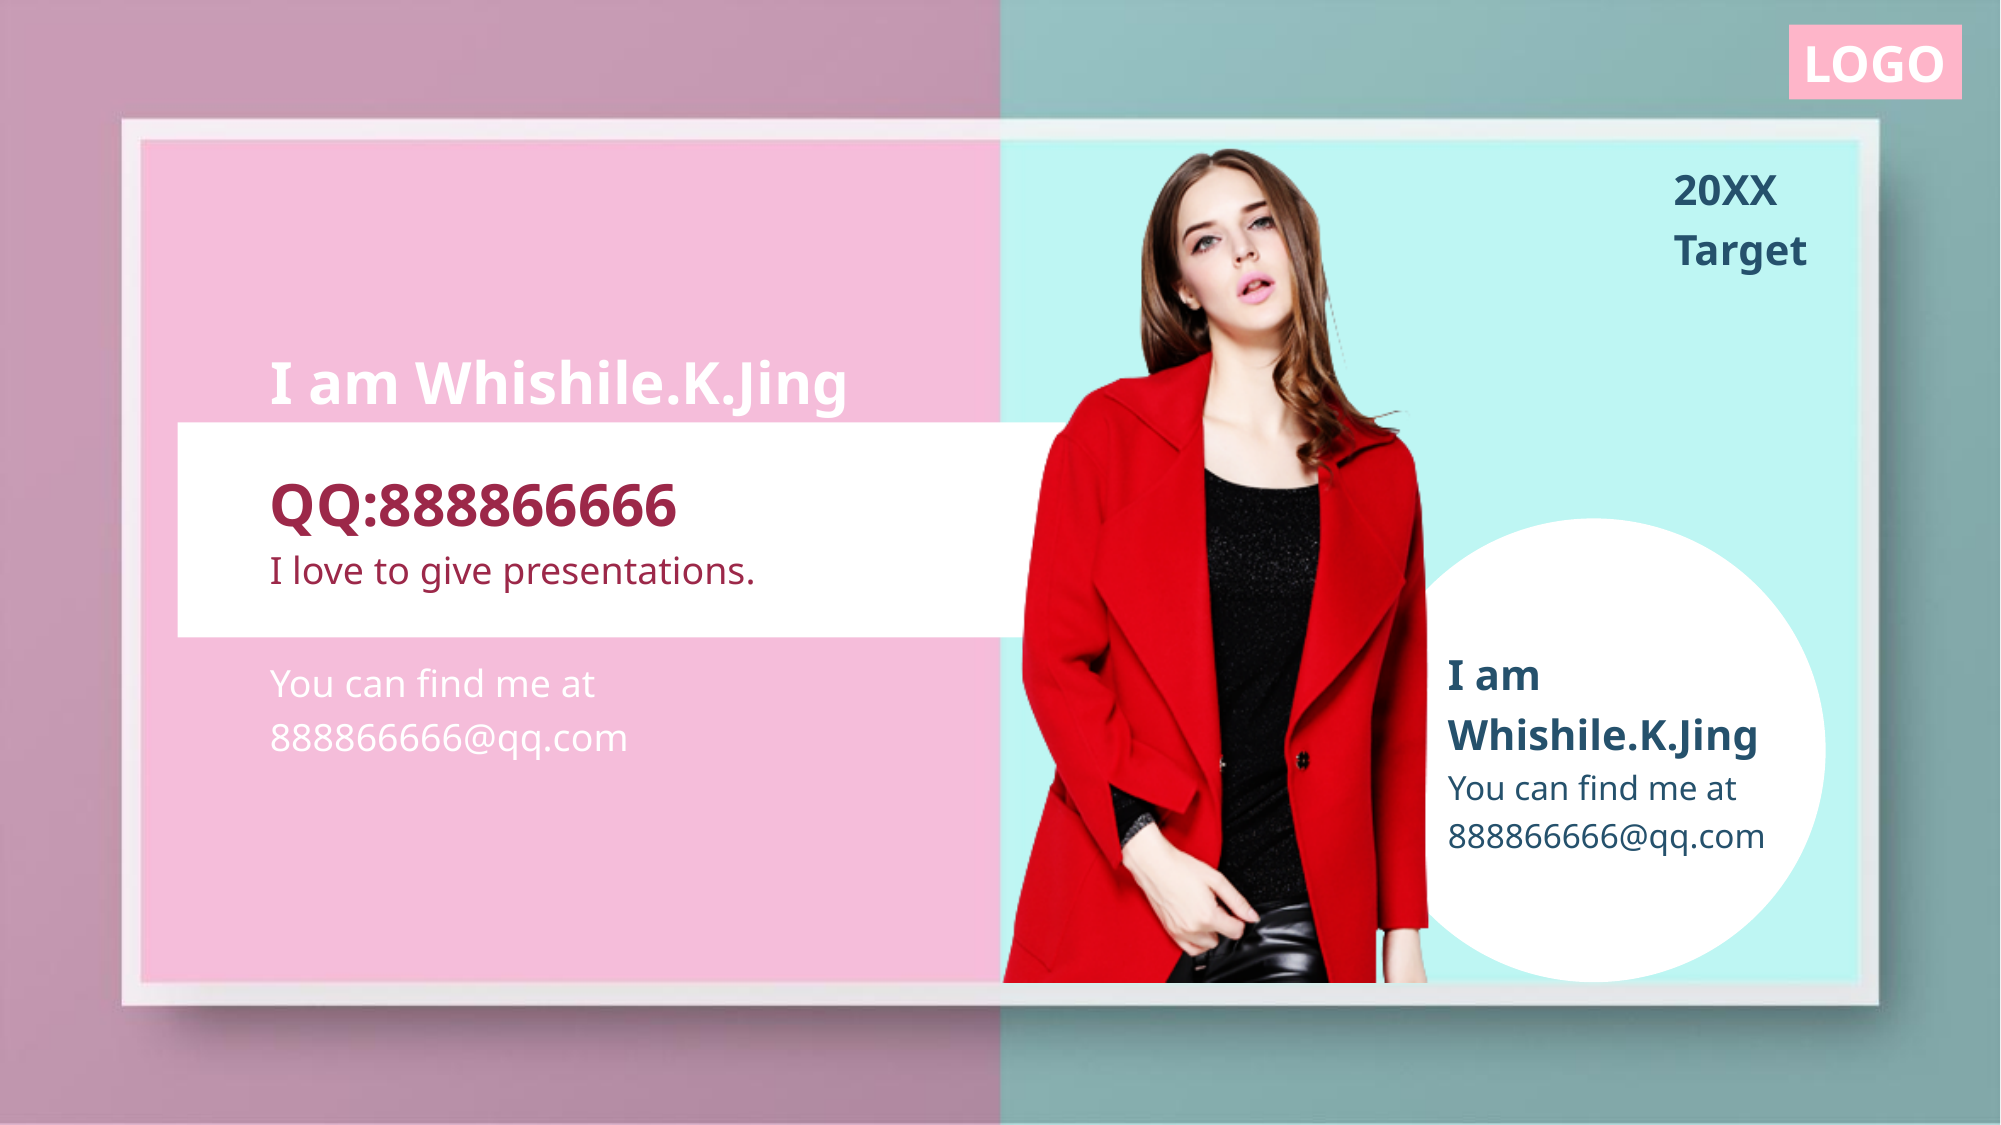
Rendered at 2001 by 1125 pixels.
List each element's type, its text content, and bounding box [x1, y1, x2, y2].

text_box I am Whishile.K.Jing [255, 317, 897, 423]
text_box You can find me at 888866666@qq.com [255, 643, 816, 767]
text_box I am Whishile.K.Jing You can find me at 888866666@qq.com [1432, 624, 1826, 1081]
text_box 20XX Target [1658, 138, 1875, 299]
text_box [1577, 517, 1790, 624]
text_box [177, 421, 897, 638]
picture [0, 0, 2001, 1125]
text_box QQ:888866666 I love to give presentations. [255, 446, 855, 654]
